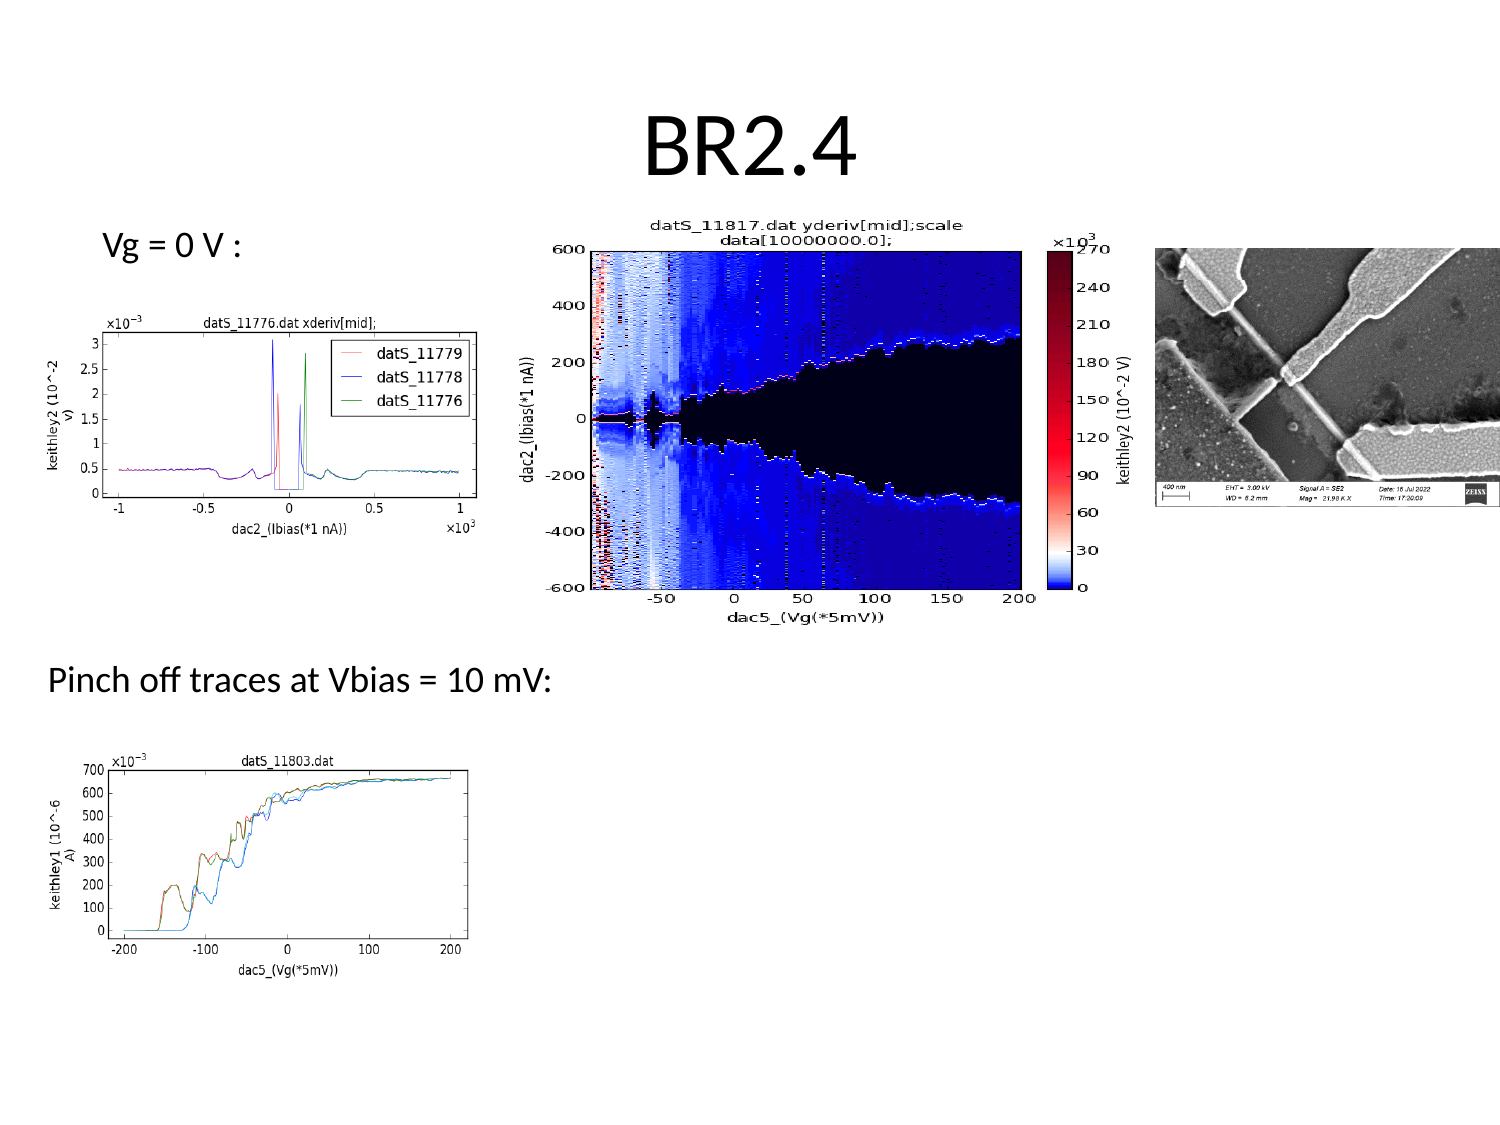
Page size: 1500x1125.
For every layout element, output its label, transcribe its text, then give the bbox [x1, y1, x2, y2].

picture [499, 206, 1500, 638]
text_box Vg = 0 V : [87, 212, 375, 273]
title BR2.4 [75, 45, 1425, 233]
picture [37, 299, 488, 551]
text_box Pinch off traces at Vbias = 10 mV: [33, 648, 571, 708]
picture [40, 737, 479, 988]
